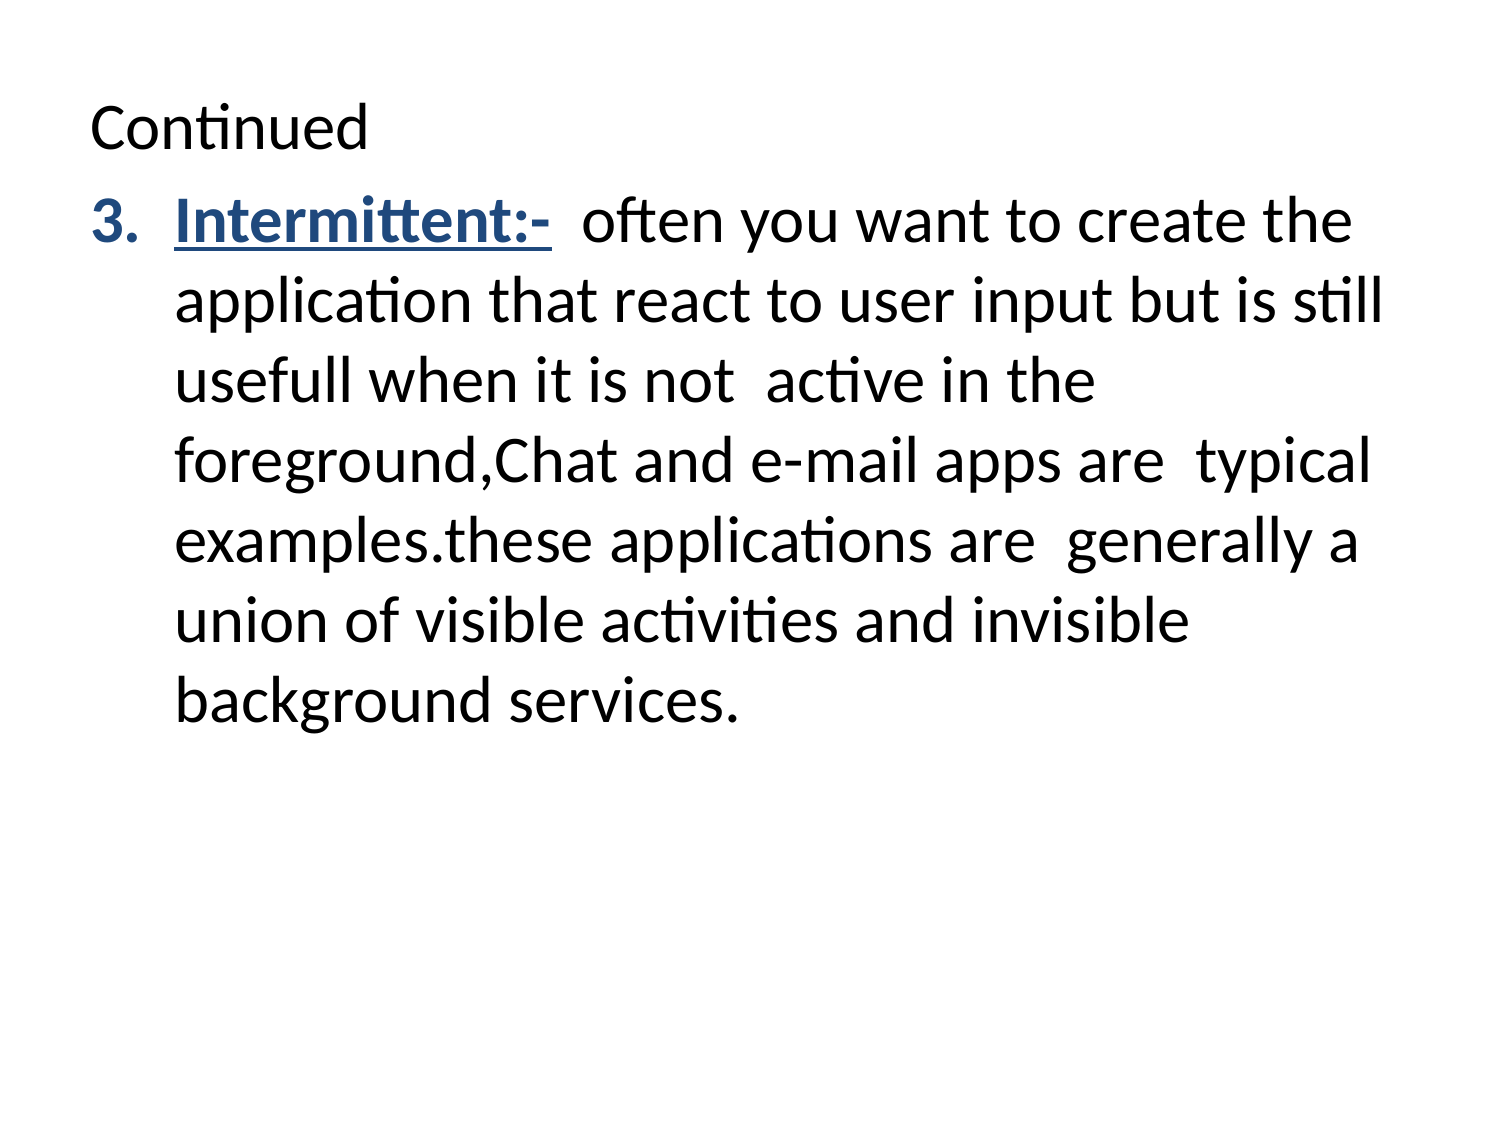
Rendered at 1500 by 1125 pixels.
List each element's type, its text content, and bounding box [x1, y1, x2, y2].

list Continued Intermittent:- often you want to create the application that react to user input but is still usefull when it is not active in the foreground,Chat and e-mail apps are typical examples.these applications are generally a union of visible activities and invisible background services. [75, 75, 1425, 1005]
